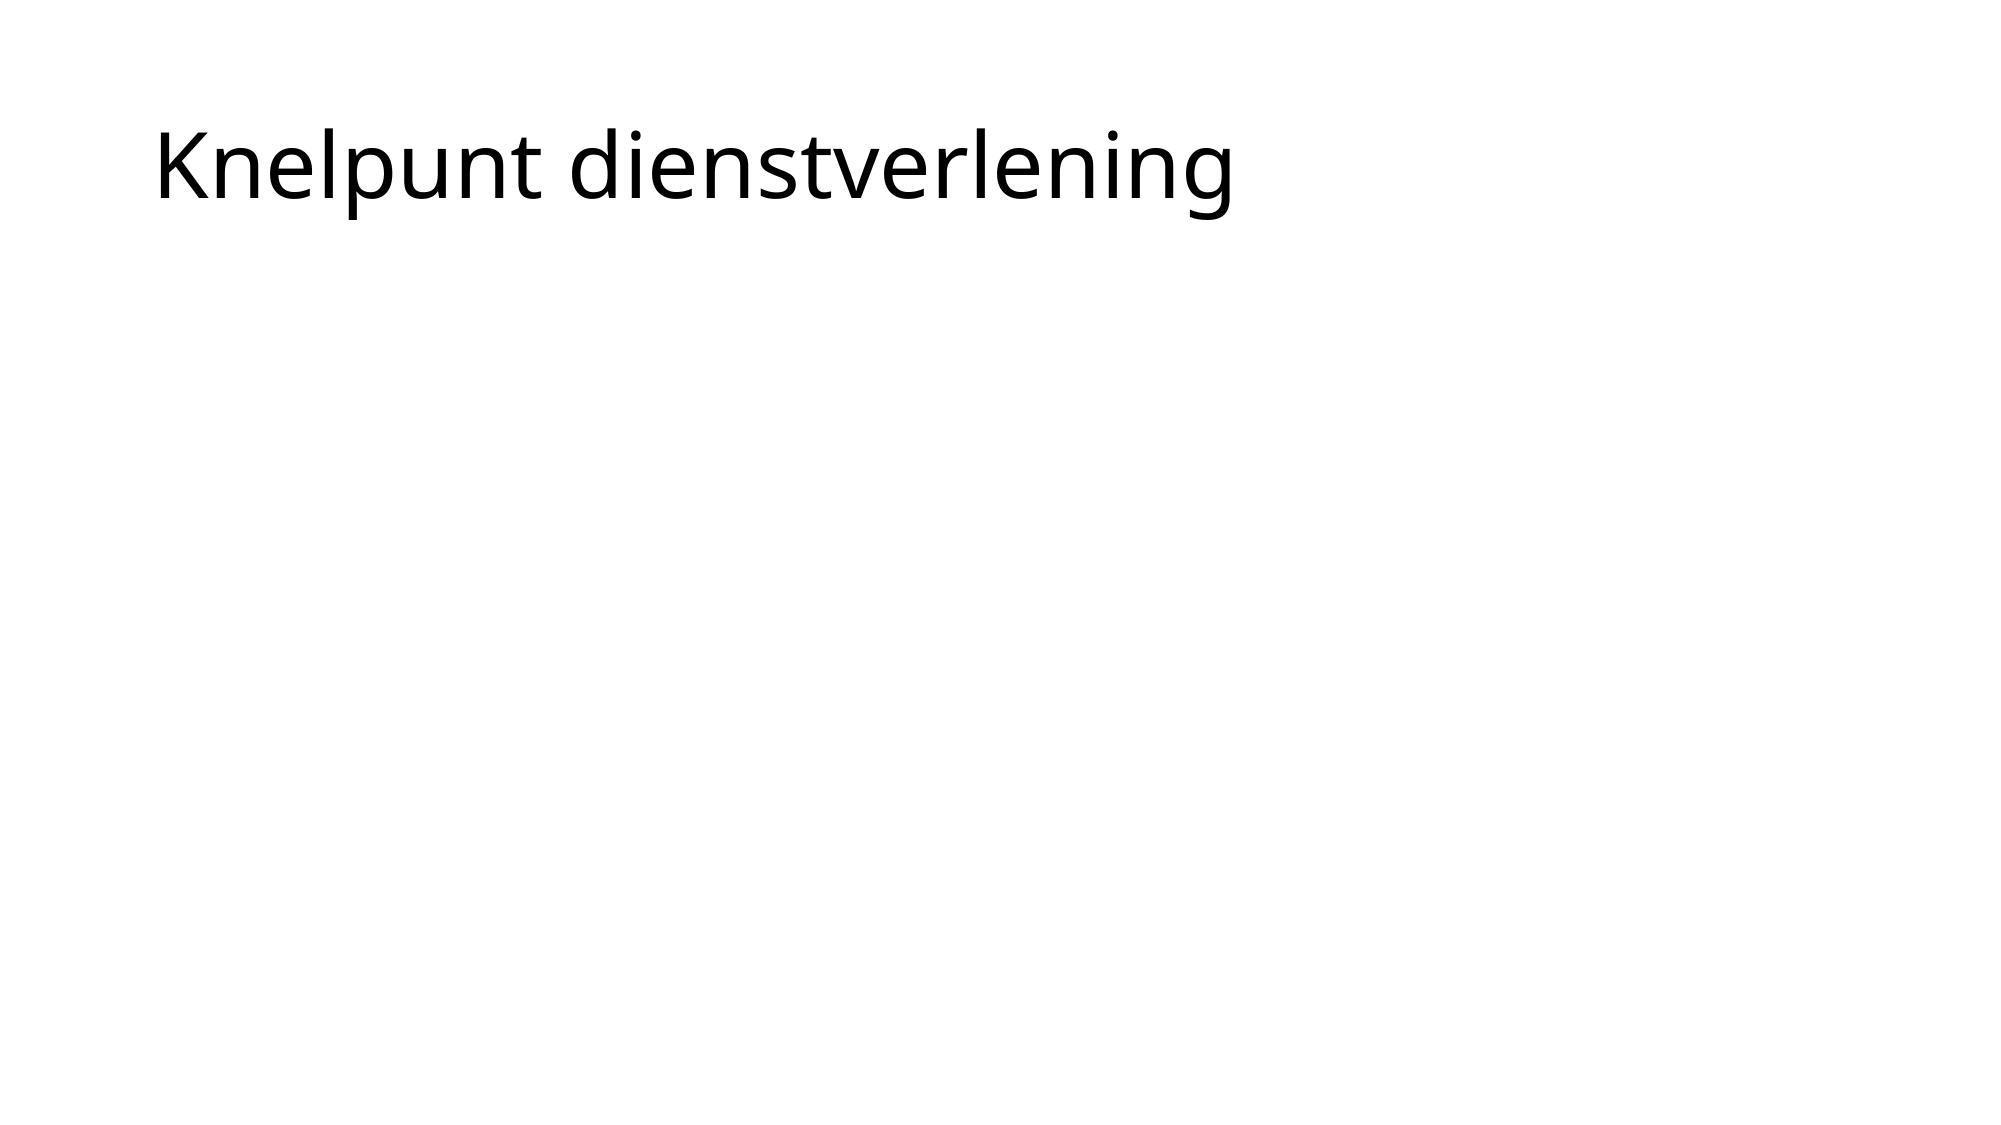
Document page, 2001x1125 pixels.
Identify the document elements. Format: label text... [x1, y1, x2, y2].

title Knelpunt dienstverlening [137, 59, 1863, 278]
